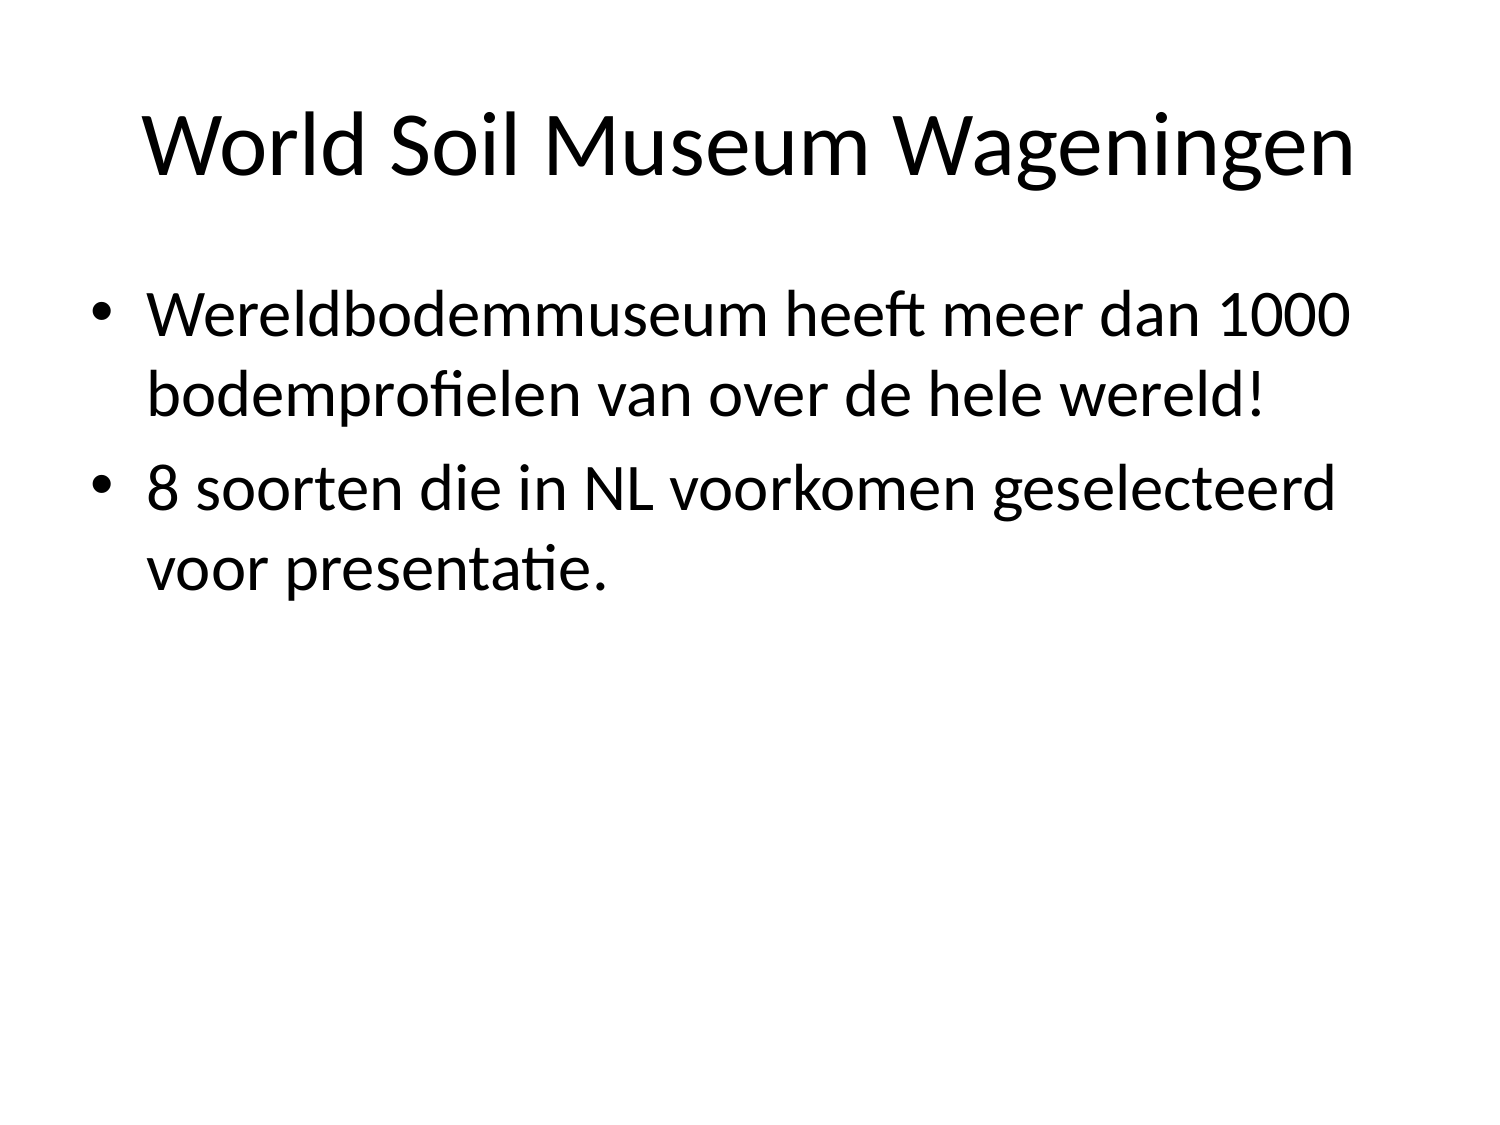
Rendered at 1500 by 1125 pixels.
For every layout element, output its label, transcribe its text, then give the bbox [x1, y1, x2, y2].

title World Soil Museum Wageningen [75, 45, 1425, 233]
list Wereldbodemmuseum heeft meer dan 1000 bodemprofielen van over de hele wereld! 8 soorten die in NL voorkomen geselecteerd voor presentatie. [75, 262, 1425, 1005]
